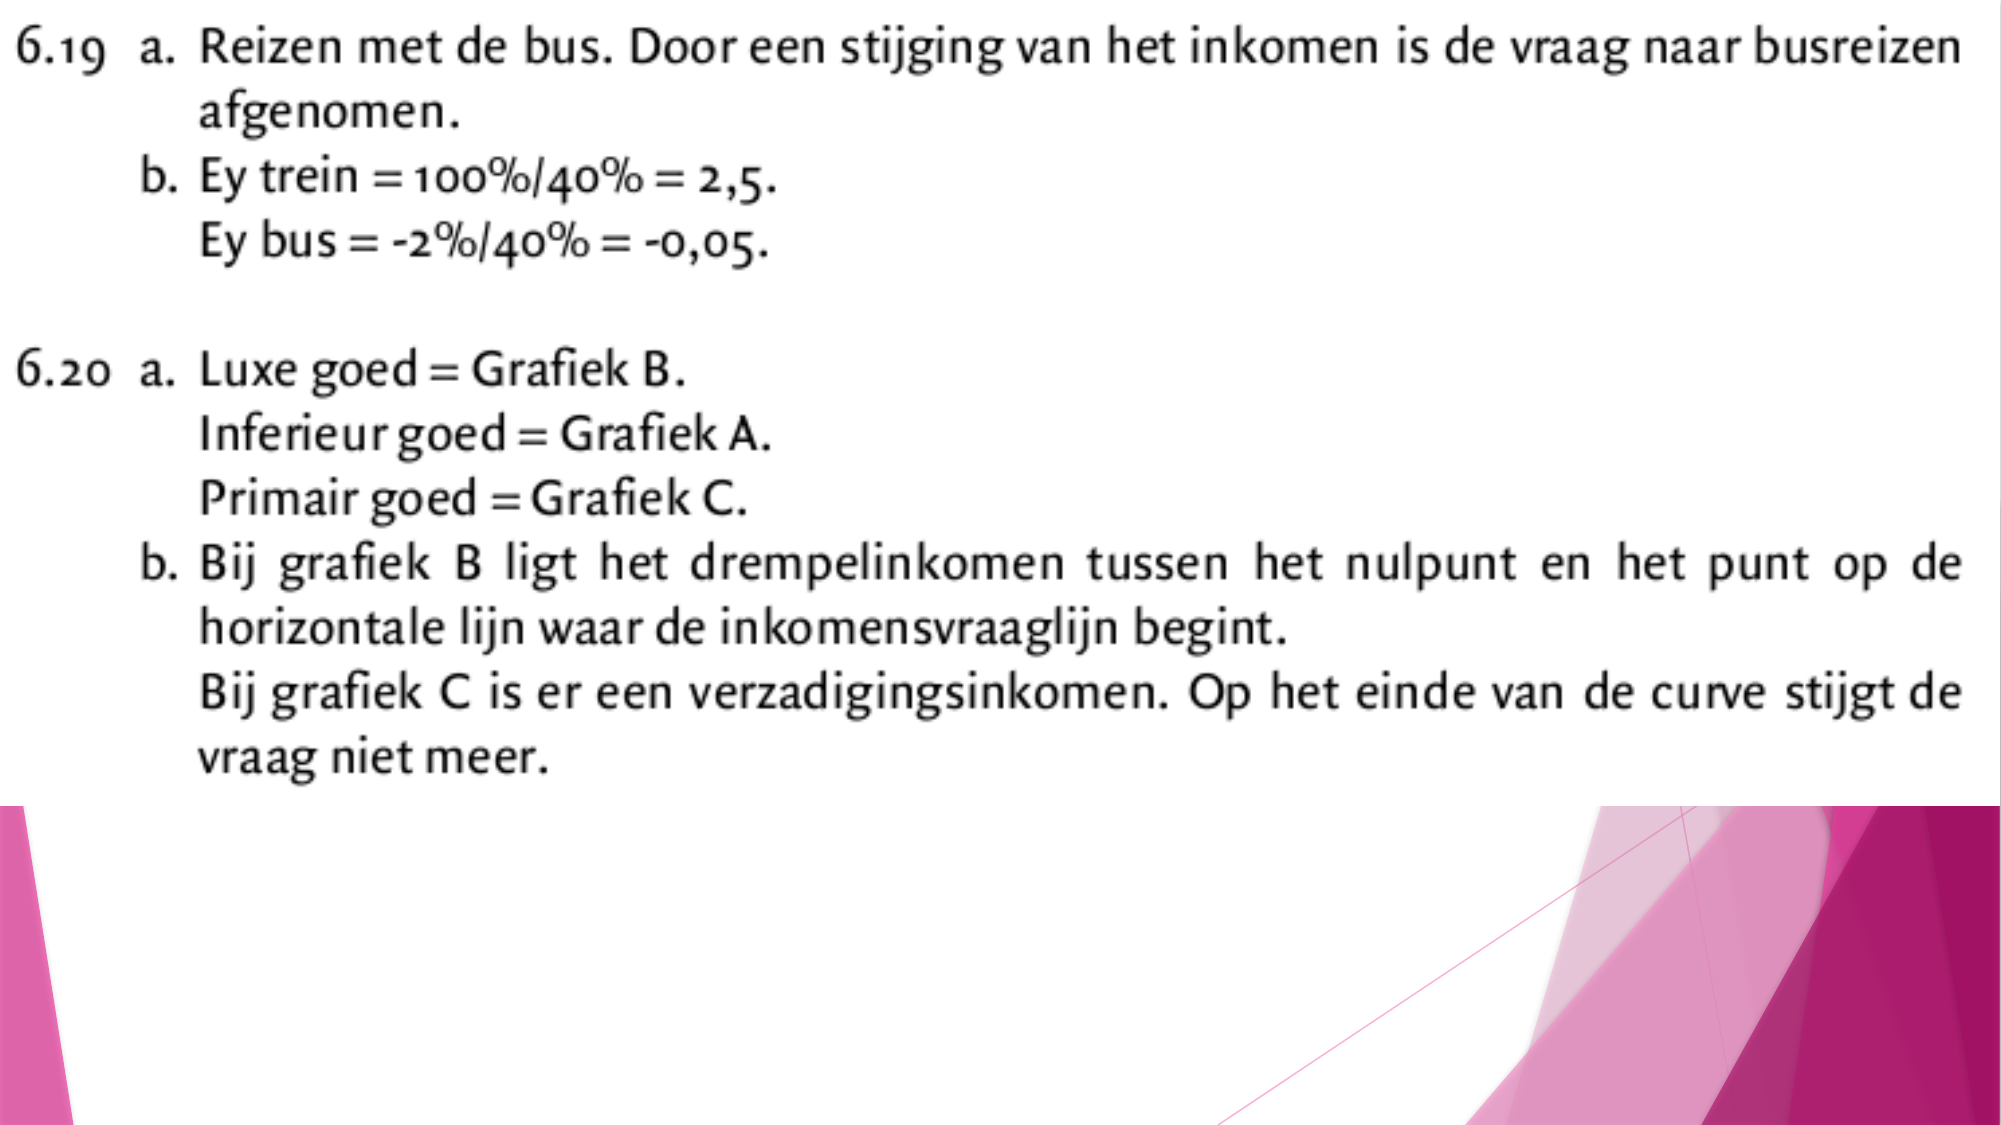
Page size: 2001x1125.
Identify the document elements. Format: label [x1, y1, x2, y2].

picture [0, 0, 2000, 806]
